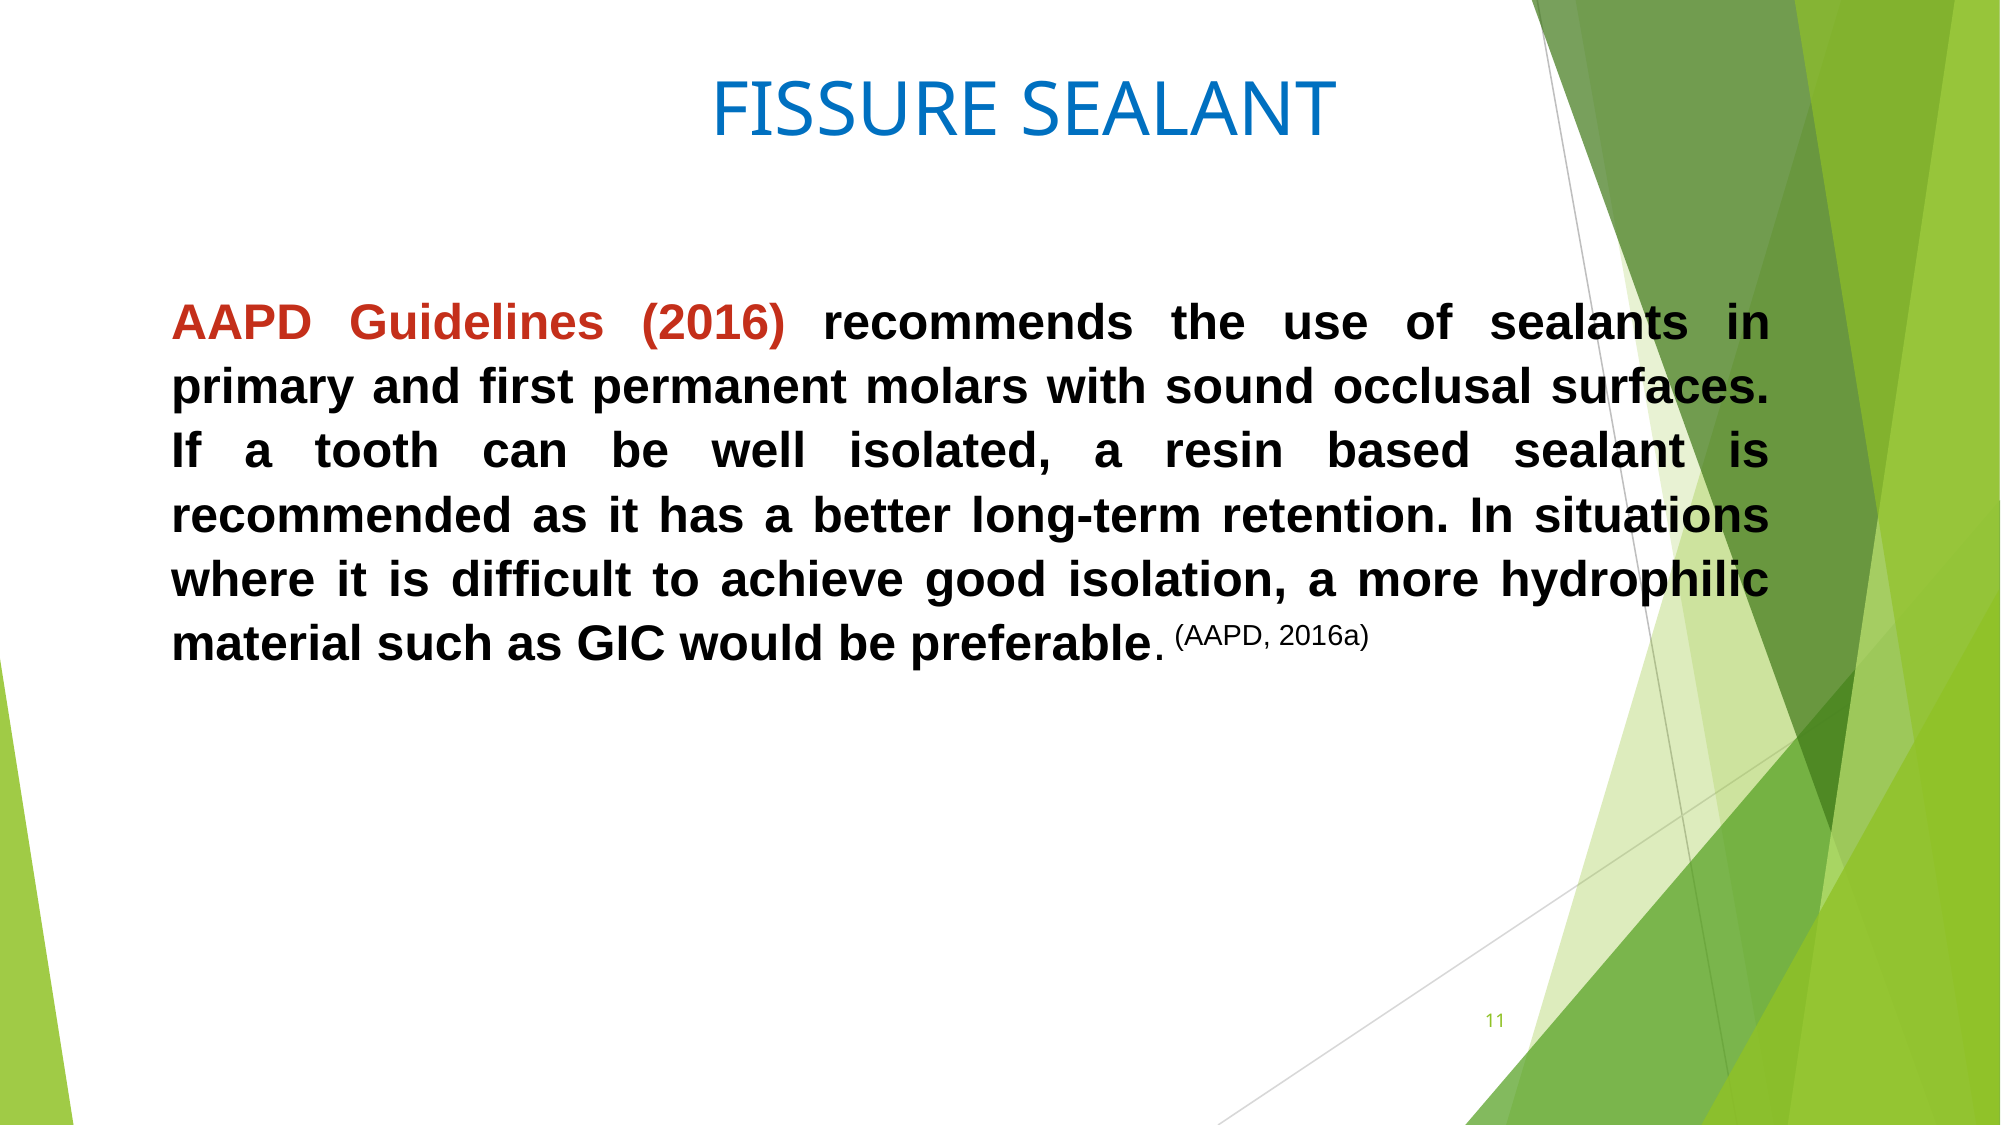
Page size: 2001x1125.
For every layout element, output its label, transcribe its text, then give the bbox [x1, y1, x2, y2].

title FISSURE SEALANT [294, 52, 1754, 185]
text_box AAPD Guidelines (2016) recommends the use of sealants in primary and first permanent molars with sound occlusal surfaces. If a tooth can be well isolated, a resin based sealant is recommended as it has a better long-term retention. In situations where it is difficult to achieve good isolation, a more hydrophilic material such as GIC would be preferable. (AAPD, 2016a) [156, 196, 1787, 749]
slide_number 11 [1409, 991, 1522, 1051]
